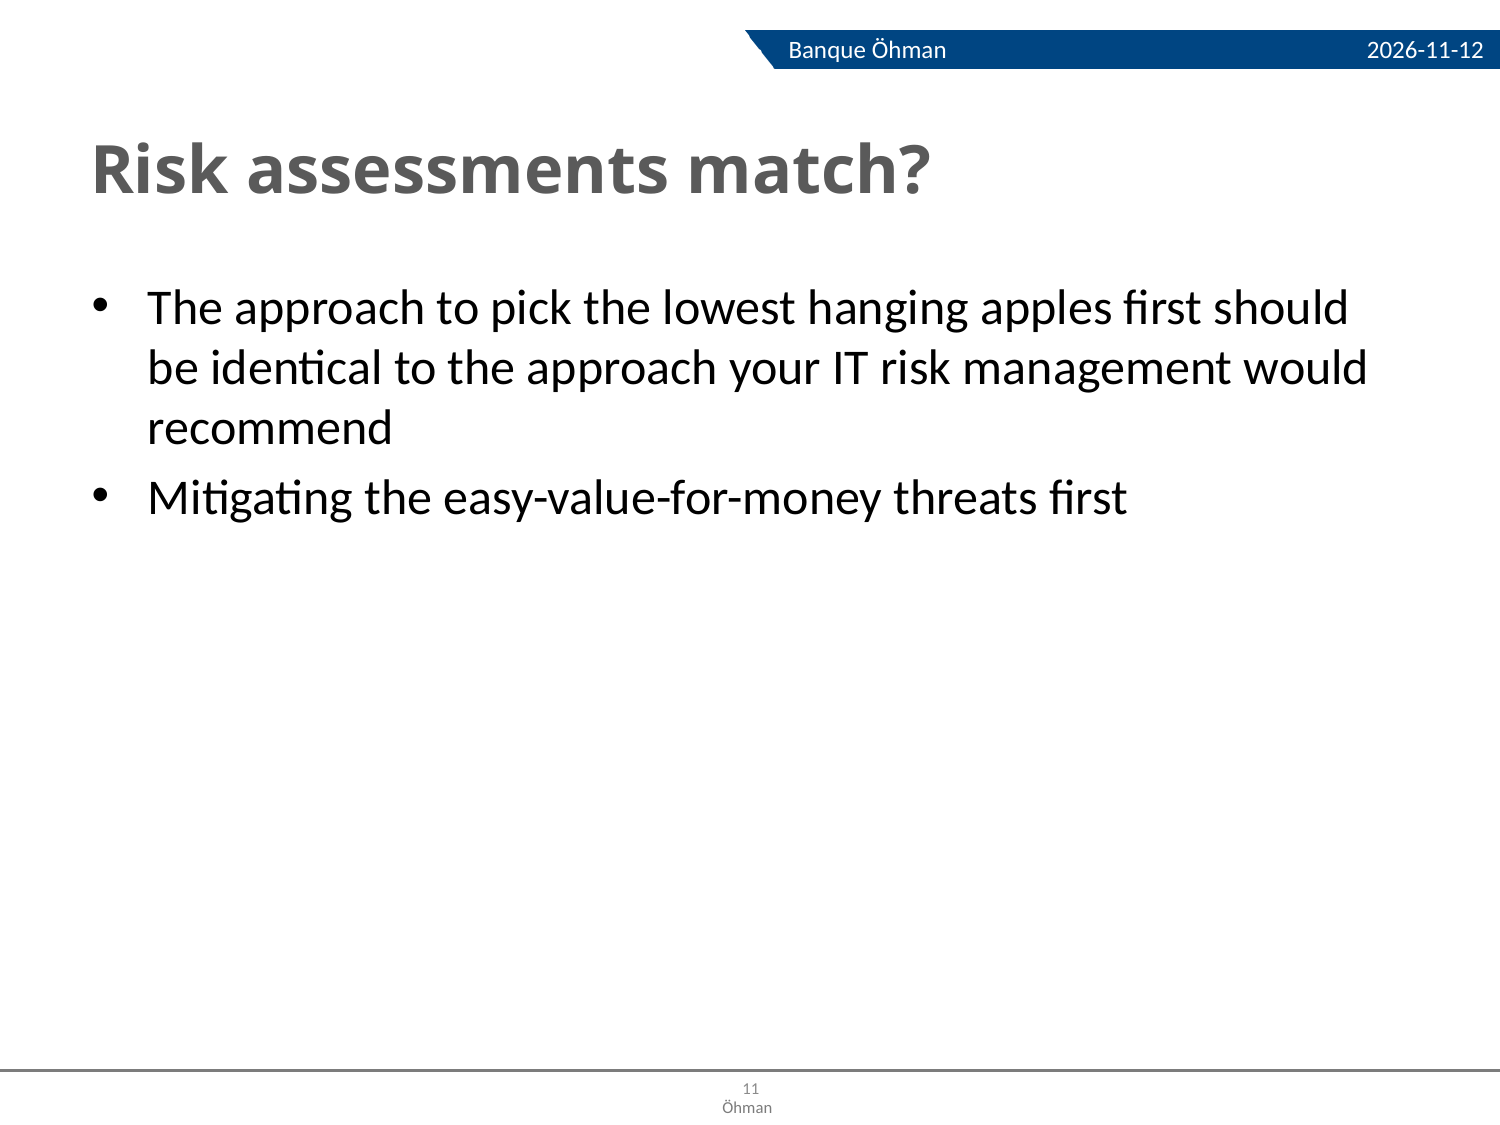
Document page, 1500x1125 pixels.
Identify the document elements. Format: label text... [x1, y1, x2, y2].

list The approach to pick the lowest hanging apples first should be identical to the approach your IT risk management would recommend Mitigating the easy-value-for-money threats first [76, 267, 1424, 1012]
footer Banque Öhman [773, 19, 1246, 79]
title Risk assessments match? [75, 101, 1425, 233]
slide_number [1246, 16, 1500, 81]
picture [738, 30, 773, 69]
